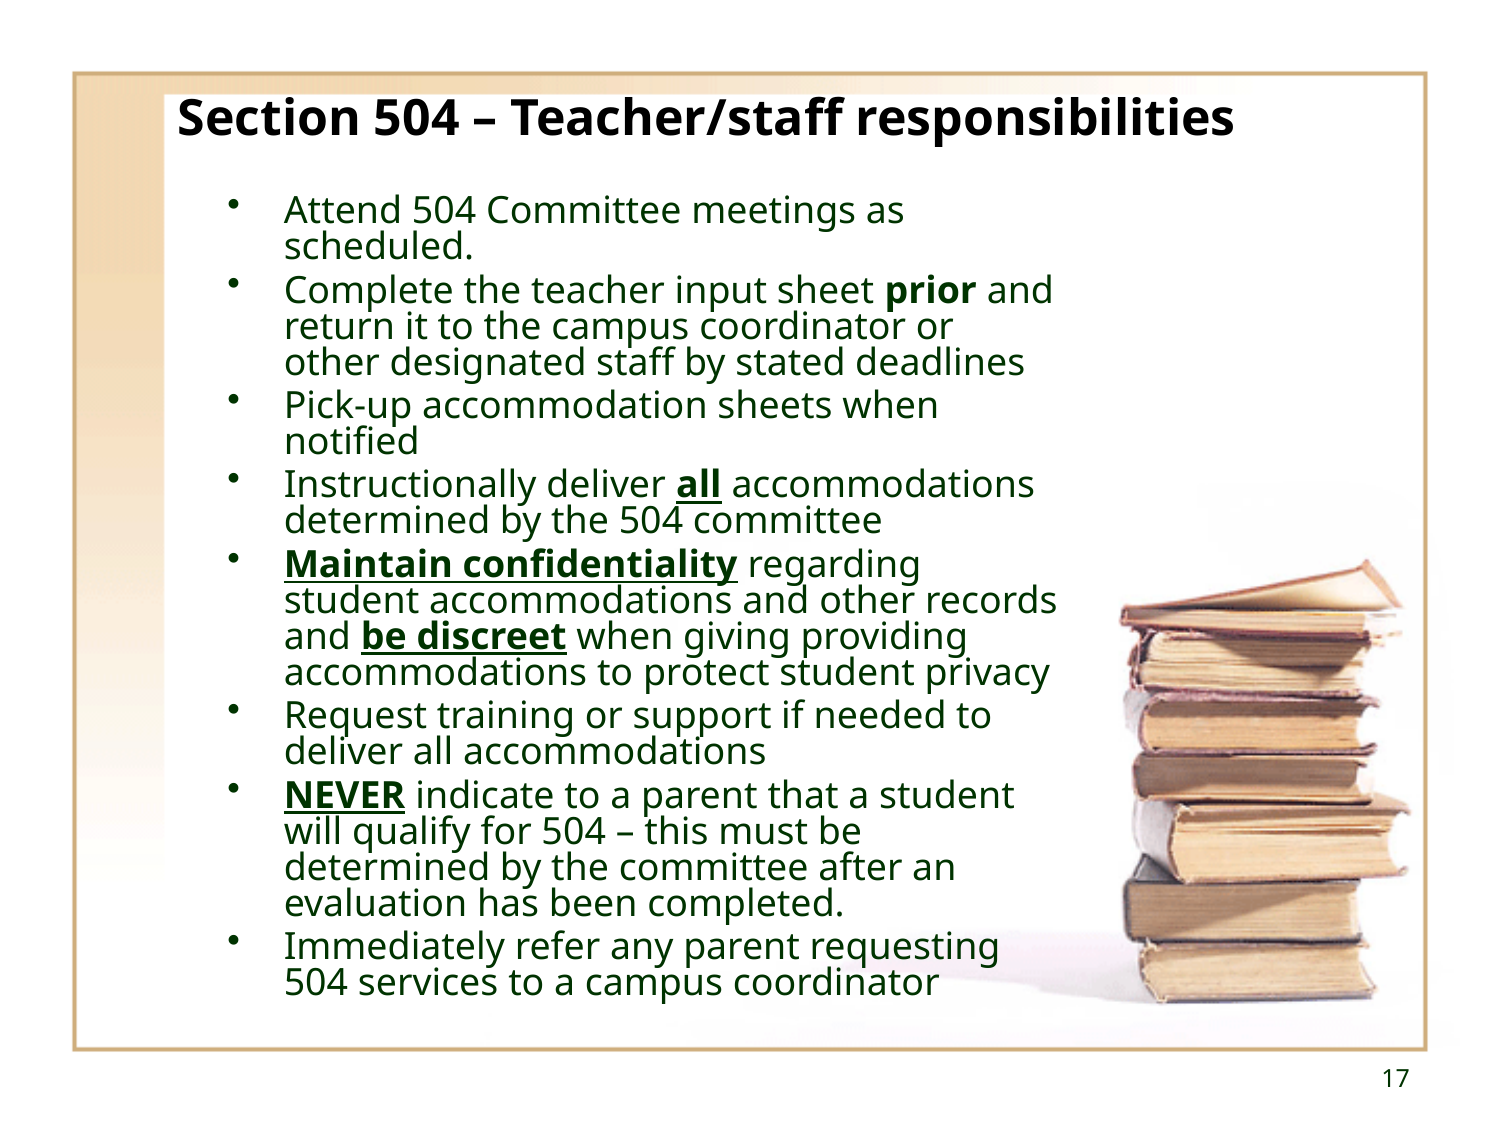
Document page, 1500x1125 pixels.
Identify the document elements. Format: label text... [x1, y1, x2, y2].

title Section 504 – Teacher/staff responsibilities [162, 99, 1376, 221]
picture [0, 0, 1500, 1125]
slide_number 17 [1074, 1054, 1426, 1109]
list Attend 504 Committee meetings as scheduled. Complete the teacher input sheet prior and return it to the campus coordinator or other designated staff by stated deadlines Pick-up accommodation sheets when notified Instructionally deliver all accommodations determined by the 504 committee Maintain confidentiality regarding student accommodations and other records and be discreet when giving providing accommodations to protect student privacy Request training or support if needed to deliver all accommodations NEVER indicate to a parent that a student will qualify for 504 – this must be determined by the committee after an evaluation has been completed. Immediately refer any parent requesting 504 services to a campus coordinator [212, 187, 1076, 1001]
